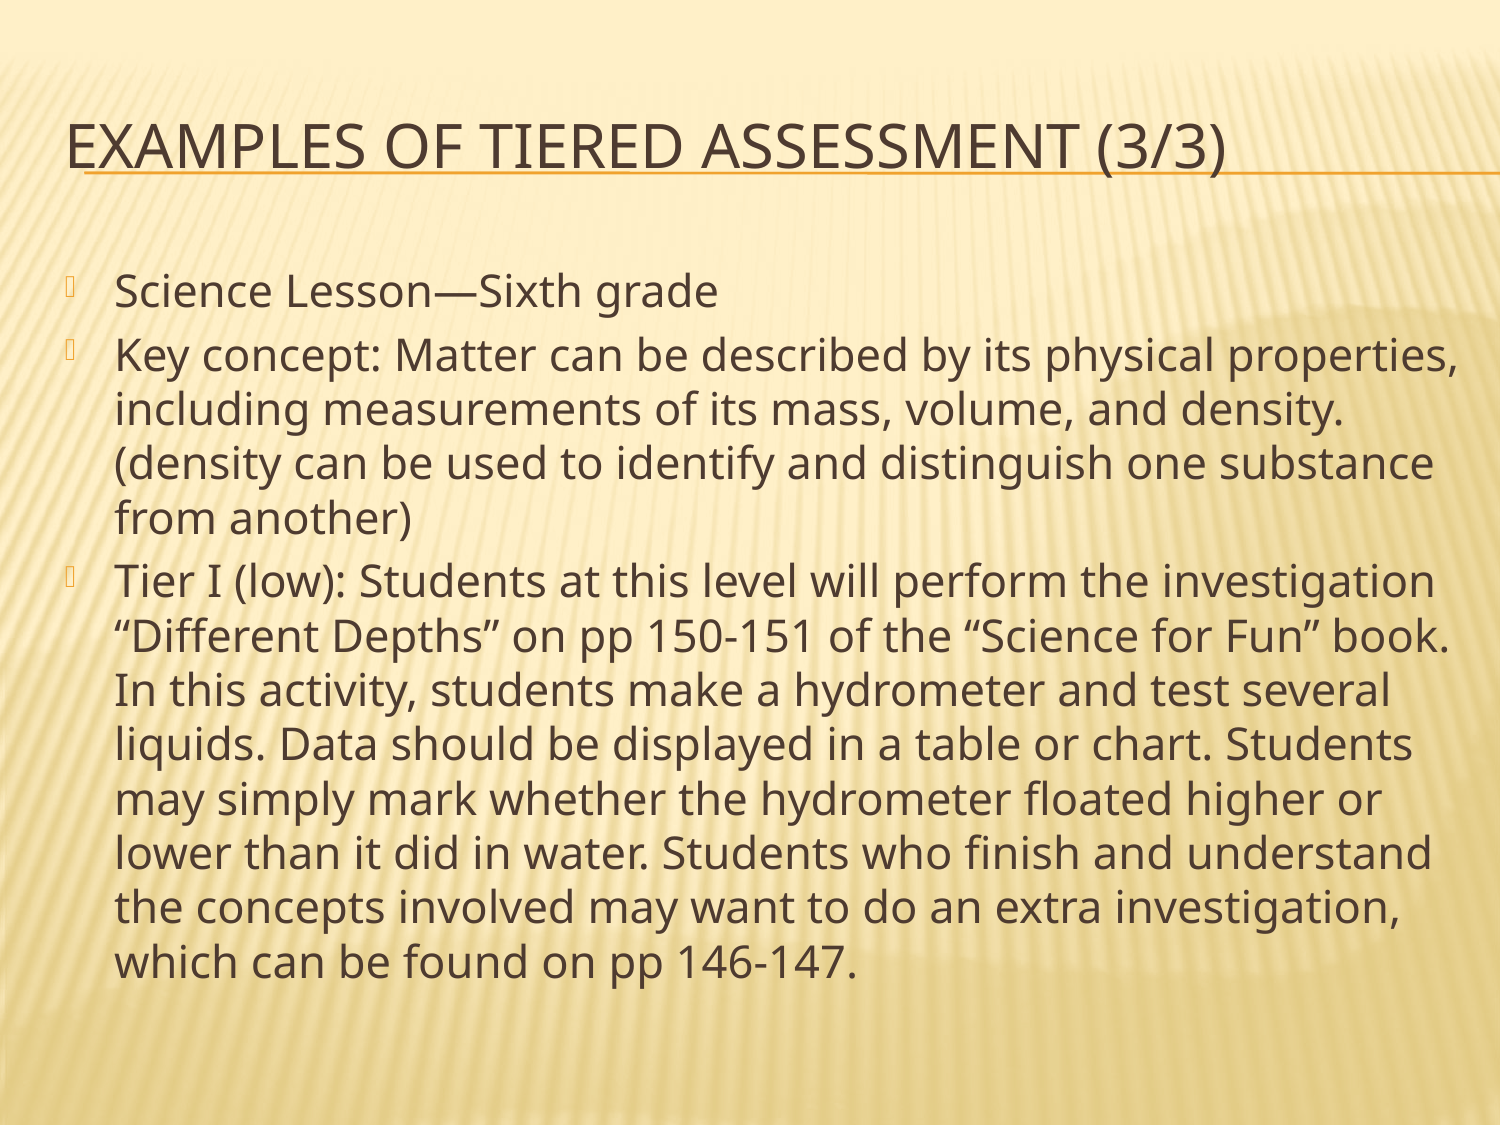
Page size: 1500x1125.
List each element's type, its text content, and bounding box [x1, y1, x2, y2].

title Examples of tiered assessment (3/3) [50, 75, 1475, 213]
list Science Lesson—Sixth grade Key concept: Matter can be described by its physical properties, including measurements of its mass, volume, and density. (density can be used to identify and distinguish one substance from another) Tier I (low): Students at this level will perform the investigation “Different Depths” on pp 150-151 of the “Science for Fun” book. In this activity, students make a hydrometer and test several liquids. Data should be displayed in a table or chart. Students may simply mark whether the hydrometer floated higher or lower than it did in water. Students who finish and understand the concepts involved may want to do an extra investigation, which can be found on pp 146-147. [50, 254, 1475, 998]
